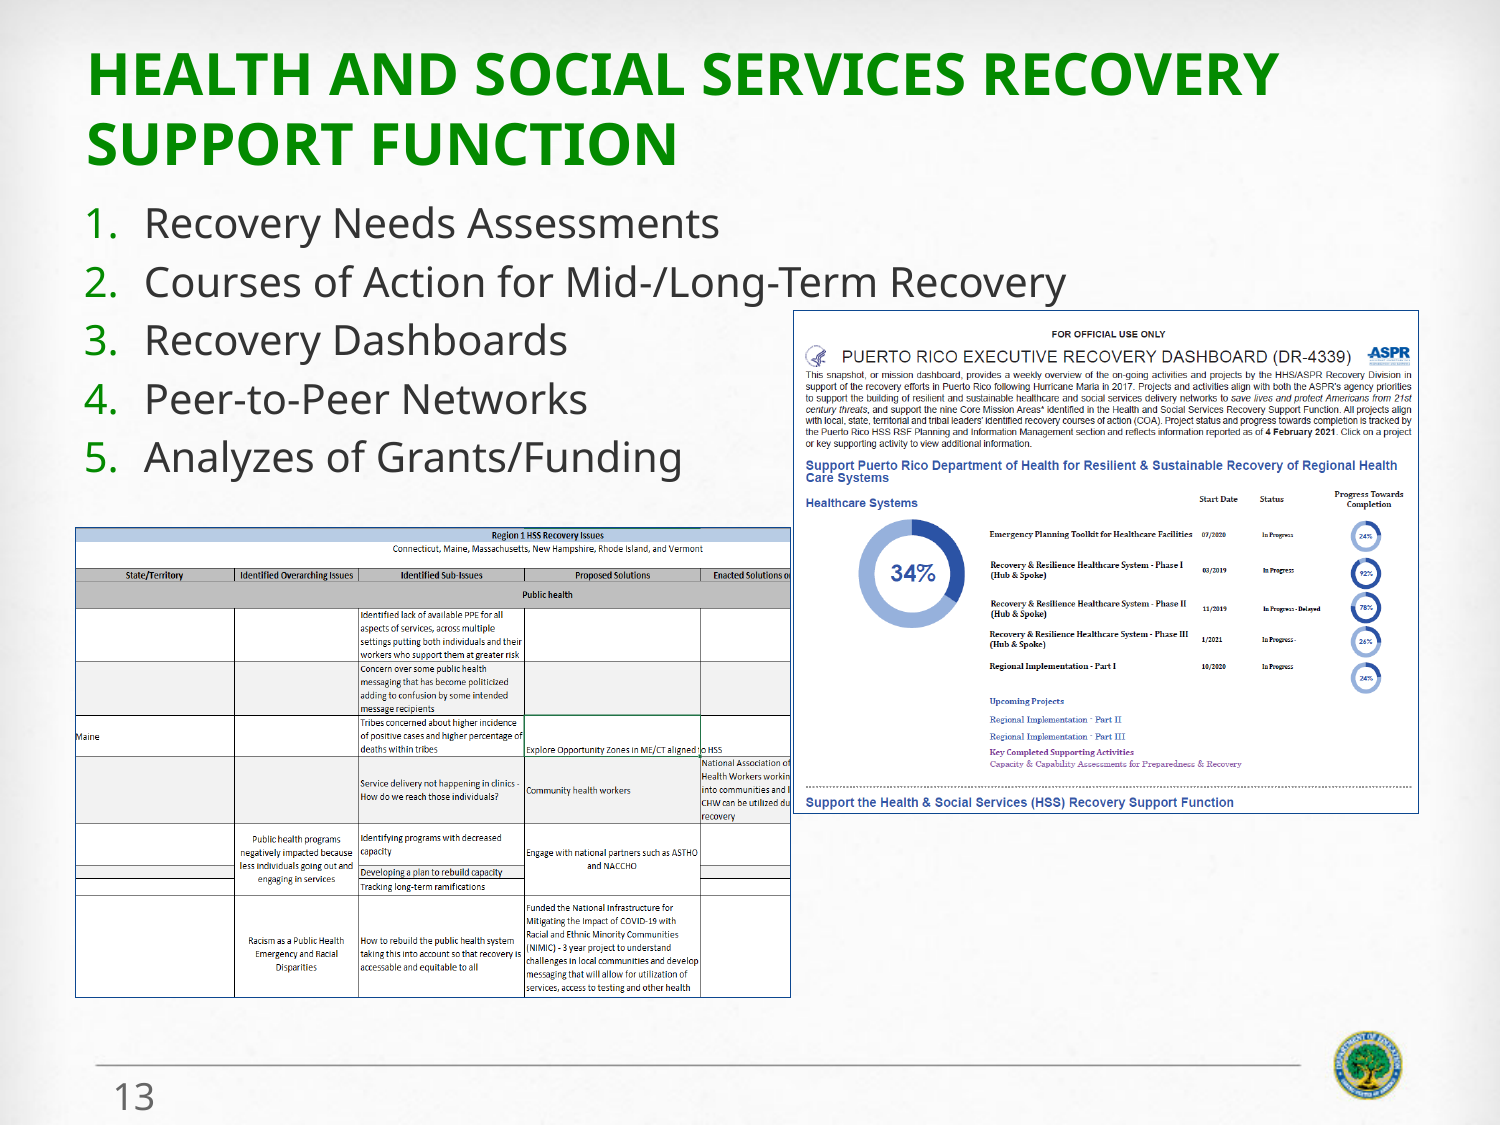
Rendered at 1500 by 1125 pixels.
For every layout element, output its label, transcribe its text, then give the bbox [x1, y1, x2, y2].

picture [0, 0, 1500, 1125]
title HEALTH AND SOCIAL SERVICES Recovery Support Function [72, 29, 1422, 123]
list Recovery Needs Assessments Courses of Action for Mid-/Long-Term Recovery Recovery Dashboards Peer-to-Peer Networks Analyzes of Grants/Funding [31, 189, 1382, 920]
slide_number 13 [112, 1065, 200, 1125]
